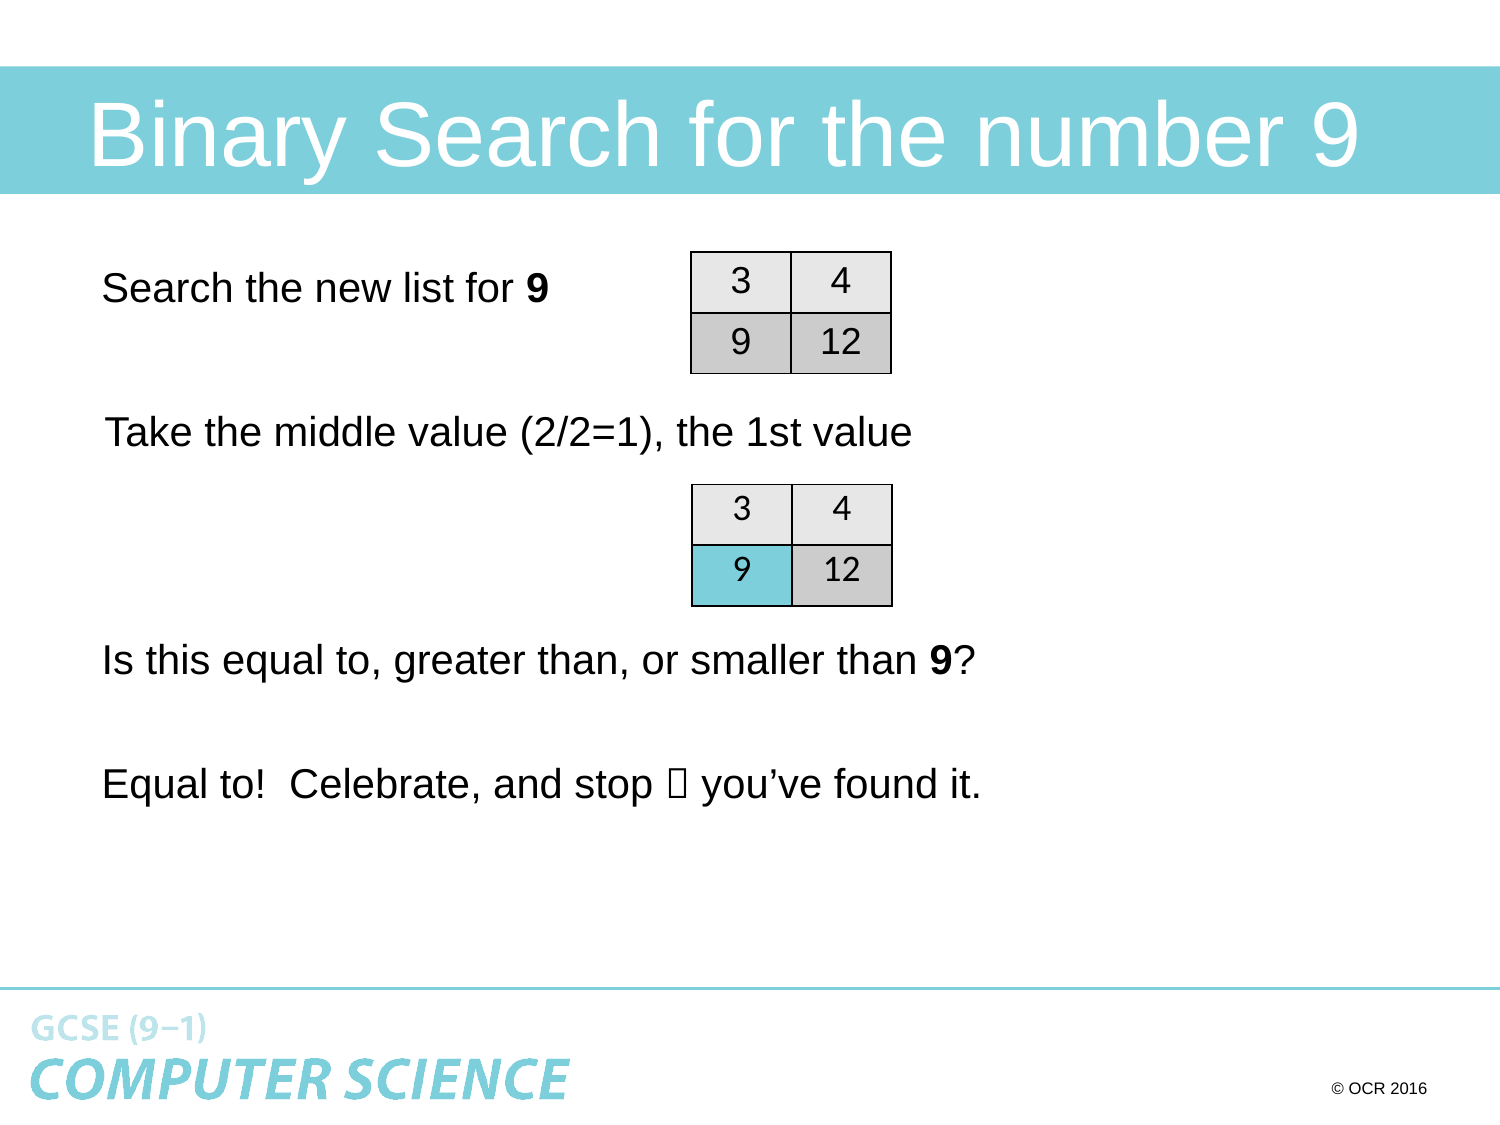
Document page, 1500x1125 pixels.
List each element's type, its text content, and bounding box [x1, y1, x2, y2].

text_box Search the new list for 9 [86, 253, 656, 319]
table_header 3 [692, 253, 790, 312]
table_cell 9 [692, 314, 790, 373]
text_box Equal to! Celebrate, and stop  you’ve found it. [86, 749, 1294, 814]
table_cell 12 [793, 546, 891, 605]
table_header 4 [793, 485, 891, 544]
title Binary Search for the number 9 [0, 66, 1500, 194]
table_header 4 [792, 253, 890, 312]
text_box Take the middle value (2/2=1), the 1st value [89, 397, 929, 462]
table_header 3 [693, 485, 791, 544]
picture [0, 987, 1500, 1124]
text_box Is this equal to, greater than, or smaller than 9? [86, 625, 1294, 749]
table_cell 12 [792, 314, 890, 373]
table_cell 9 [693, 546, 791, 605]
